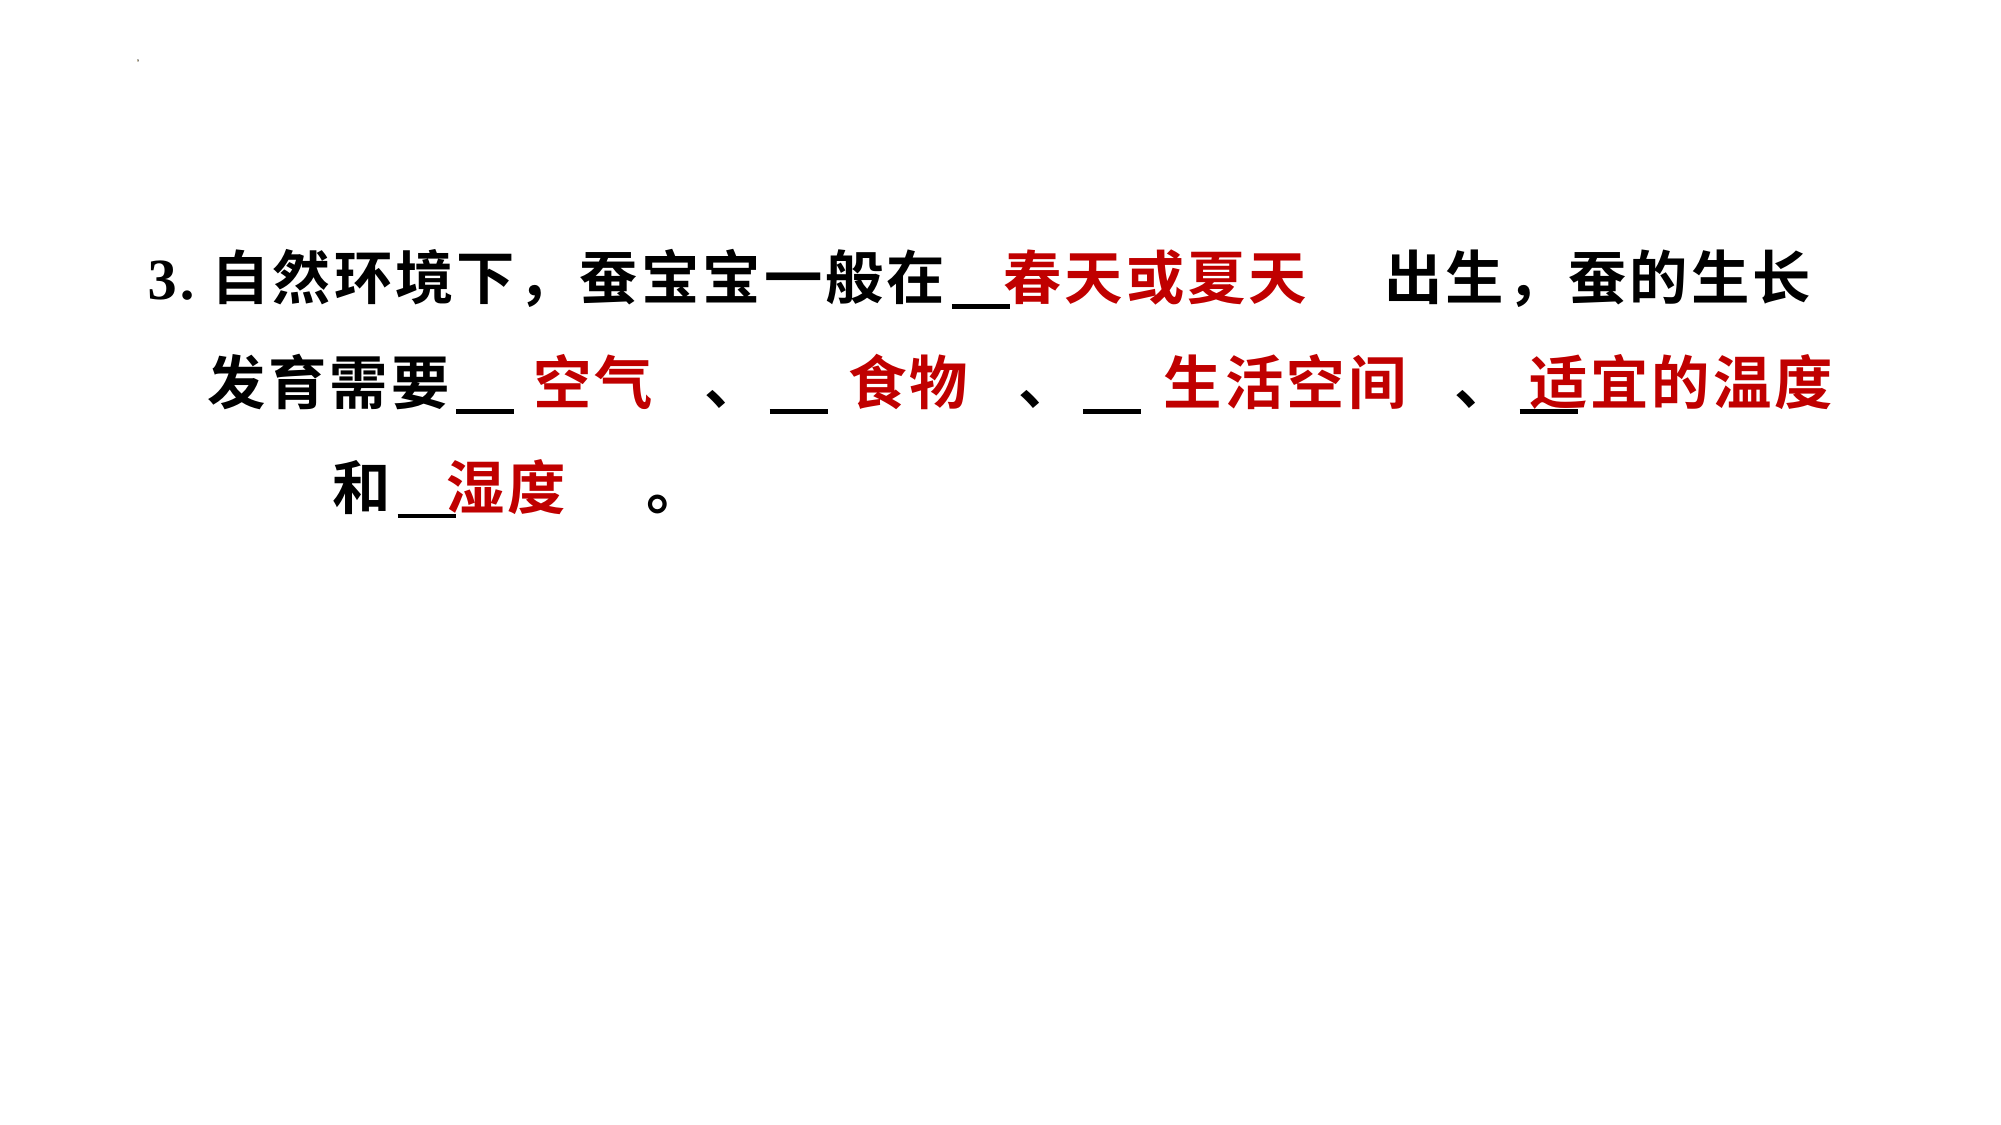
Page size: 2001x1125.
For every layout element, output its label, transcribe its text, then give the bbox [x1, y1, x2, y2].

text_box 空气 [518, 303, 734, 425]
text_box 食物 [833, 303, 1049, 425]
text_box 生活空间 [1149, 303, 1488, 425]
text_box 湿度 [431, 409, 647, 517]
text_box 3.自然环境下，蚕宝宝一般在 春天或夏天 ⁠出生，蚕的生长发育需要 空气 ⁠、 食物 ⁠、 生活空间 ⁠、 适宜的温度 ⁠和 湿度 ⁠。 [147, 206, 1853, 522]
text_box 春天或夏天 [988, 198, 1389, 320]
text_box 适宜的温度 [1514, 303, 1915, 425]
